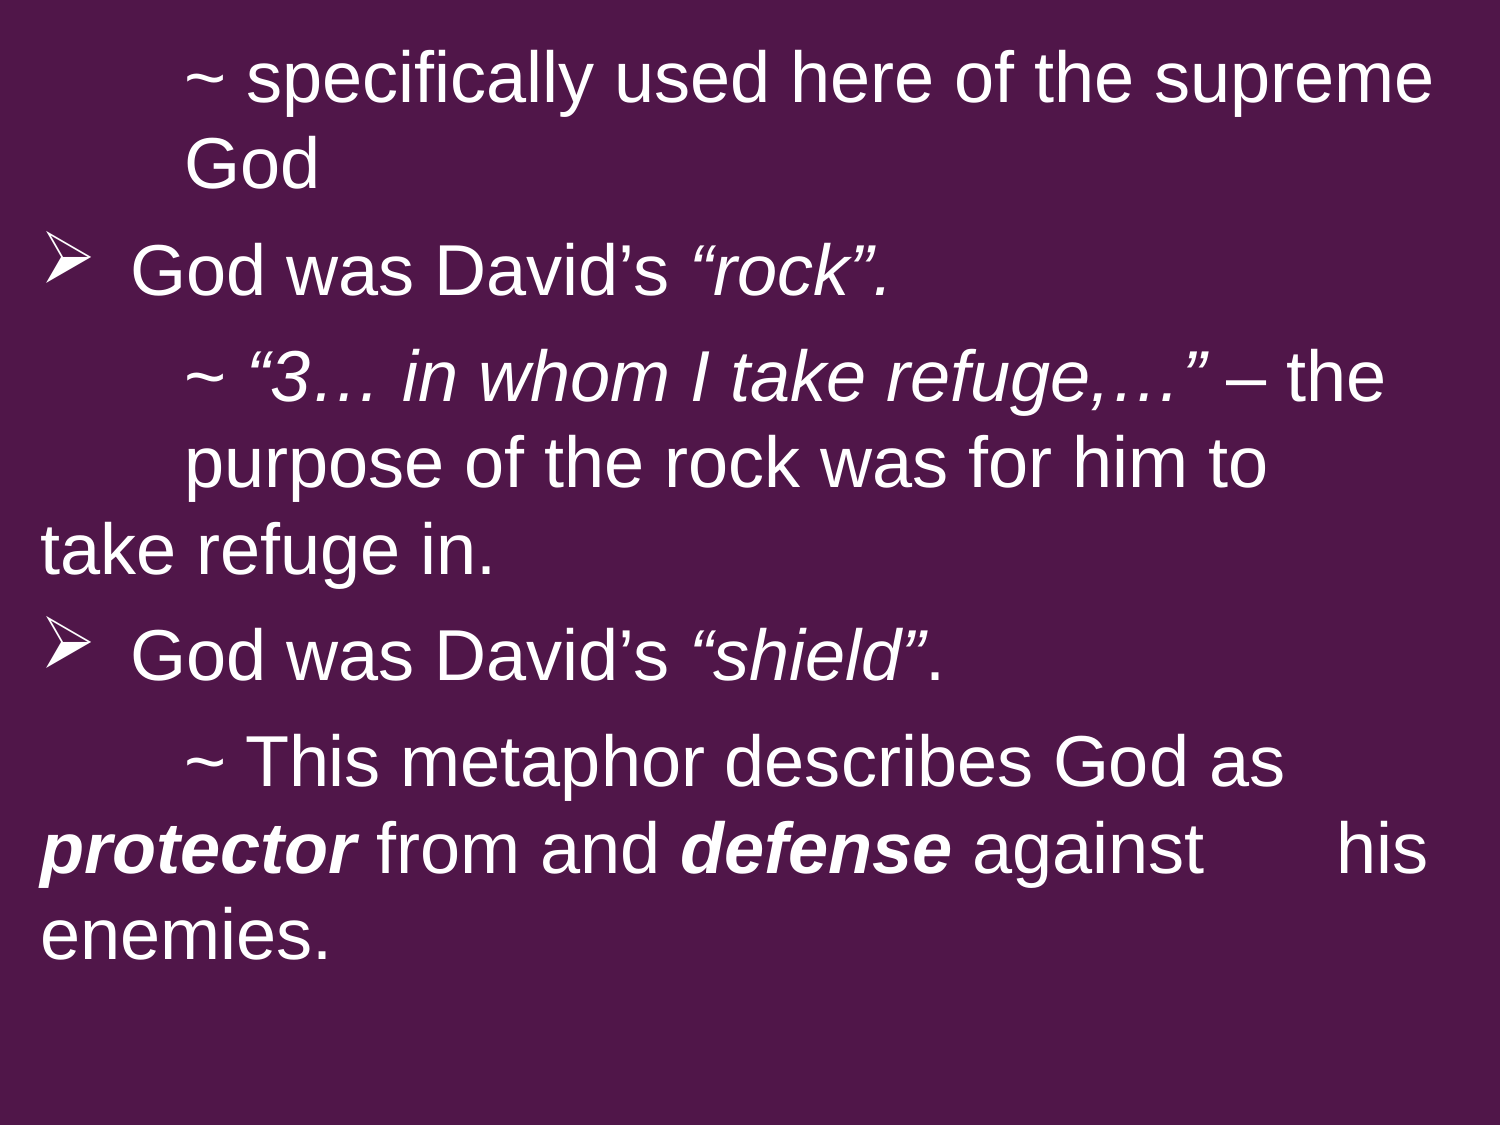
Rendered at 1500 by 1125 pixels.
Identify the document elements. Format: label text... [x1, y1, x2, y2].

subtitle ~ specifically used here of the supreme God God was David’s “rock”. ~ “3… in whom I take refuge,…” – the purpose of the rock was for him to take refuge in. God was David’s “shield”. ~ This metaphor describes God as protector from and defense against his enemies. [25, 23, 1473, 1112]
